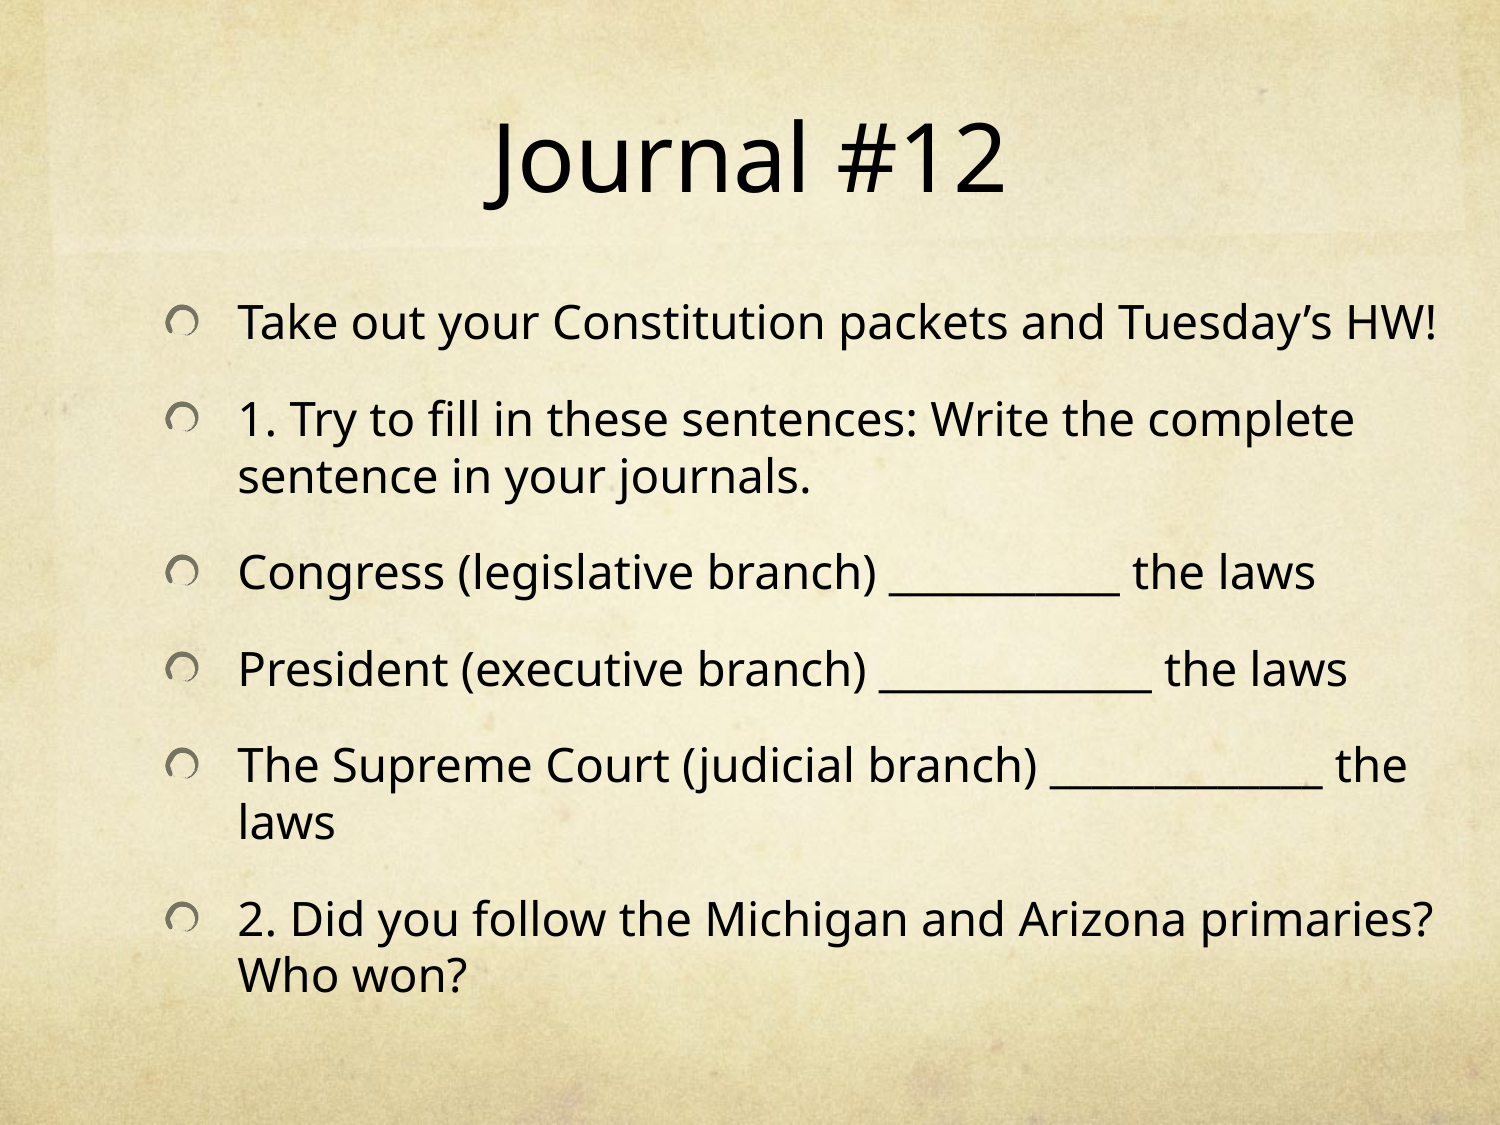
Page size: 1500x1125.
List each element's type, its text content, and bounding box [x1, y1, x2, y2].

picture [0, 0, 1500, 1125]
title Journal #12 [150, 82, 1350, 225]
list Take out your Constitution packets and Tuesday’s HW! 1. Try to fill in these sentences: Write the complete sentence in your journals. Congress (legislative branch) ___________ the laws President (executive branch) _____________ the laws The Supreme Court (judicial branch) _____________ the laws 2. Did you follow the Michigan and Arizona primaries? Who won? [150, 284, 1462, 1075]
